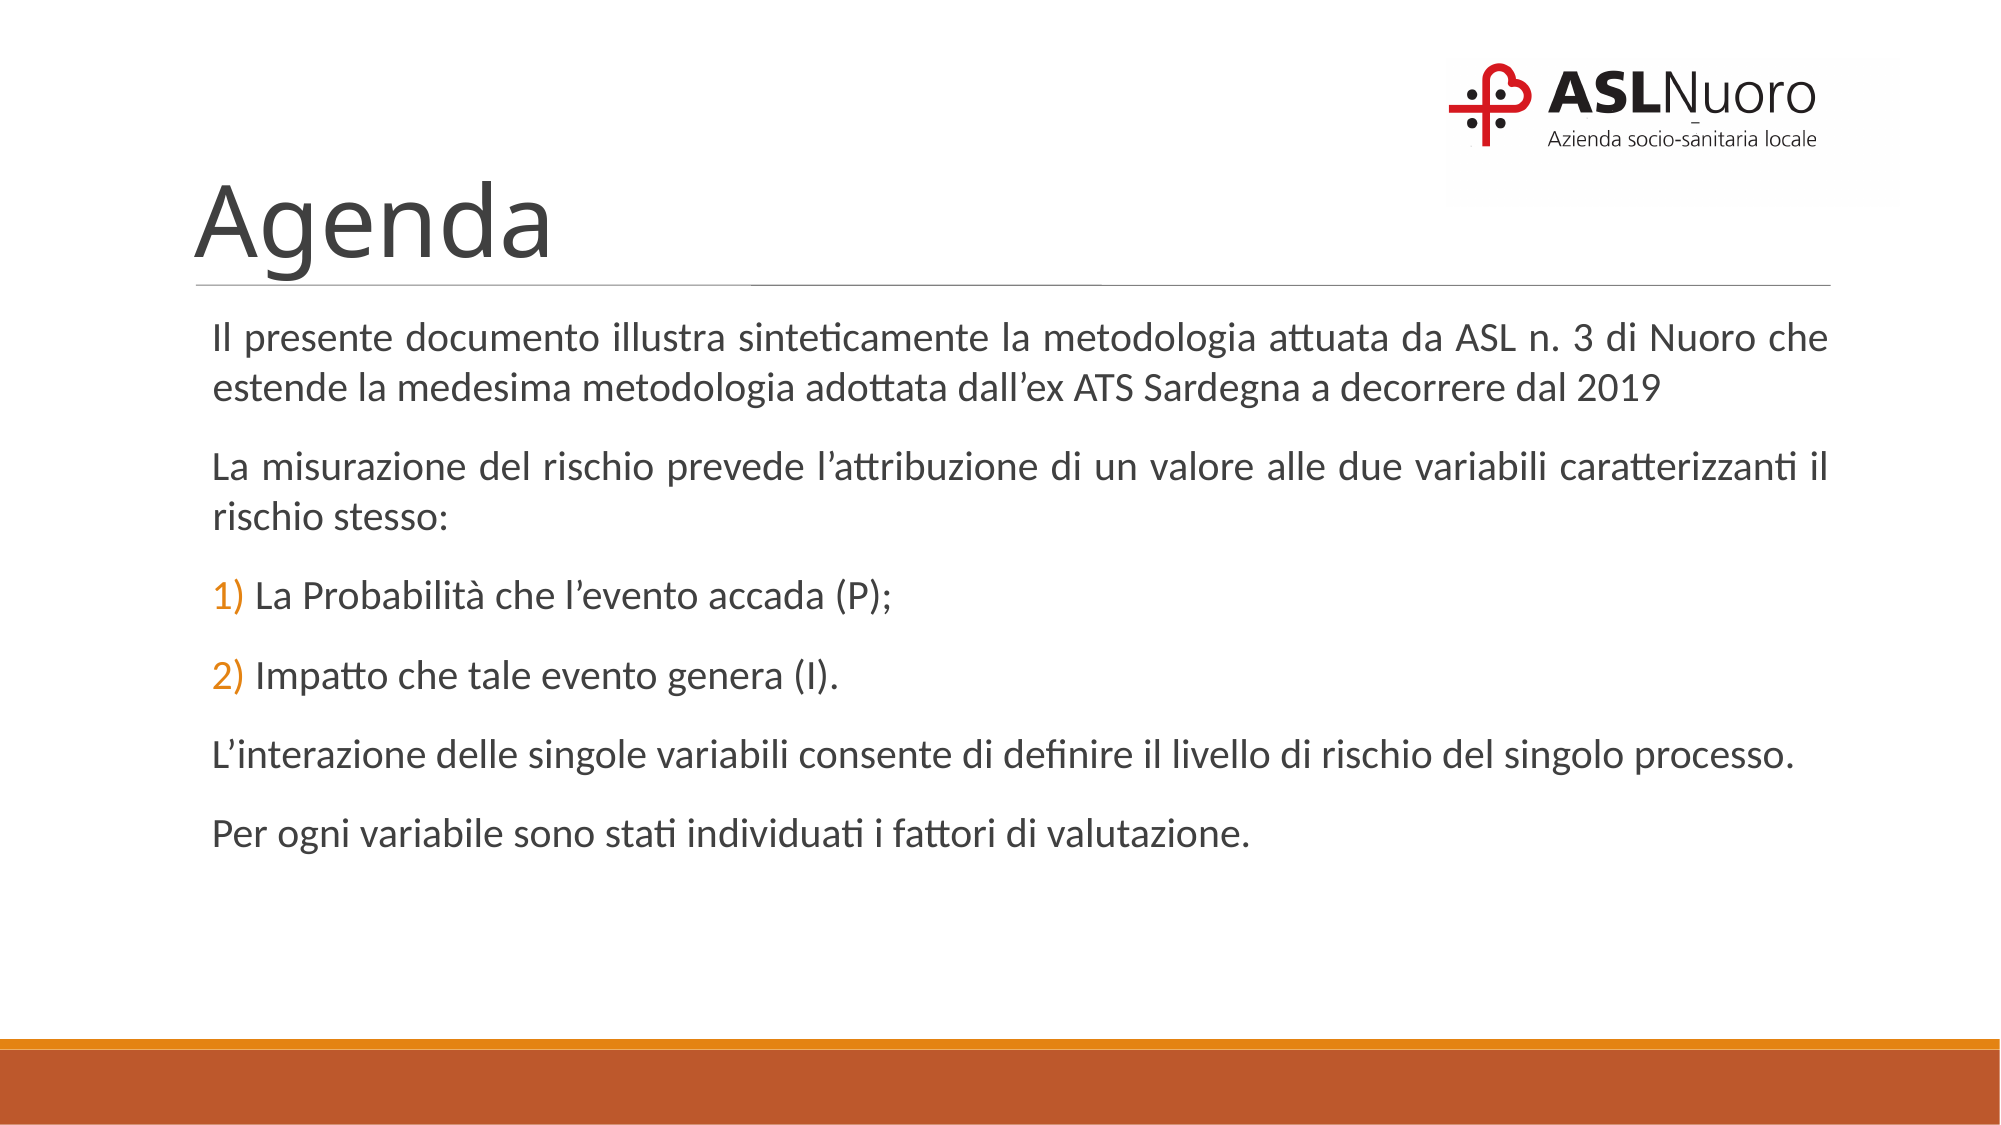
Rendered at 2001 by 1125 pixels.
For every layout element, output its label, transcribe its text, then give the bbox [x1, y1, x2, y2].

text_box Agenda [179, 47, 1874, 285]
text_box Il presente documento illustra sinteticamente la metodologia attuata da ASL n. 3 di Nuoro che estende la medesima metodologia adottata dall’ex ATS Sardegna a decorrere dal 2019 La misurazione del rischio prevede l’attribuzione di un valore alle due variabili caratterizzanti il rischio stesso: La Probabilità che l’evento accada (P); Impatto che tale evento genera (I). L’interazione delle singole variabili consente di definire il livello di rischio del singolo processo. Per ogni variabile sono stati individuati i fattori di valutazione. [137, 302, 1830, 963]
picture [1446, 58, 1901, 207]
